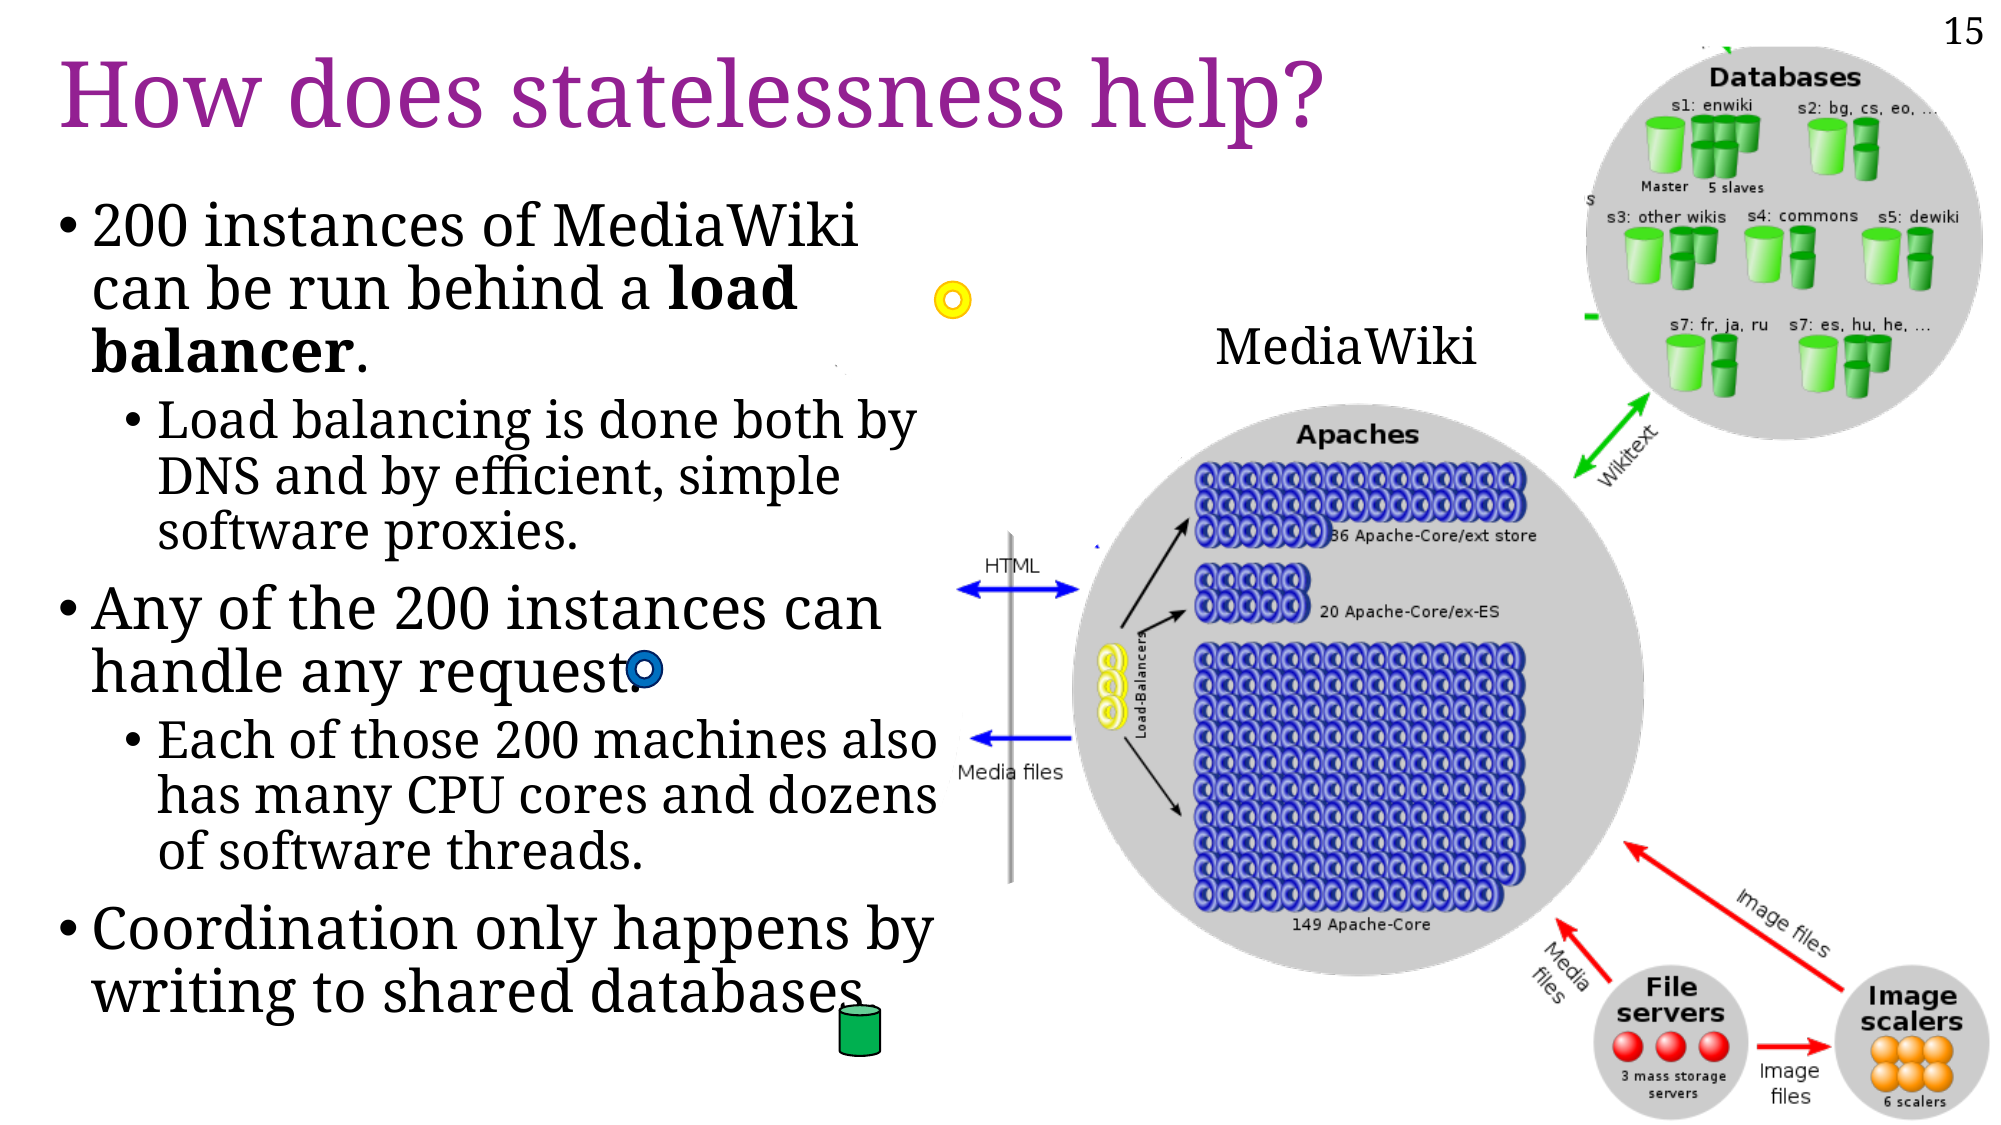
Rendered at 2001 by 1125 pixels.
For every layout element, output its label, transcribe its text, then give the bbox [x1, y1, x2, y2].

list 200 instances of MediaWiki can be run behind a load balancer. Load balancing is done both by DNS and by efficient, simple software proxies. Any of the 200 instances can handle any request. Each of those 200 machines also has many CPU cores and dozens of software threads. Coordination only happens by writing to shared databases. [43, 188, 254, 1106]
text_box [254, 0, 2000, 1125]
title How does statelessness help? [43, 25, 254, 171]
